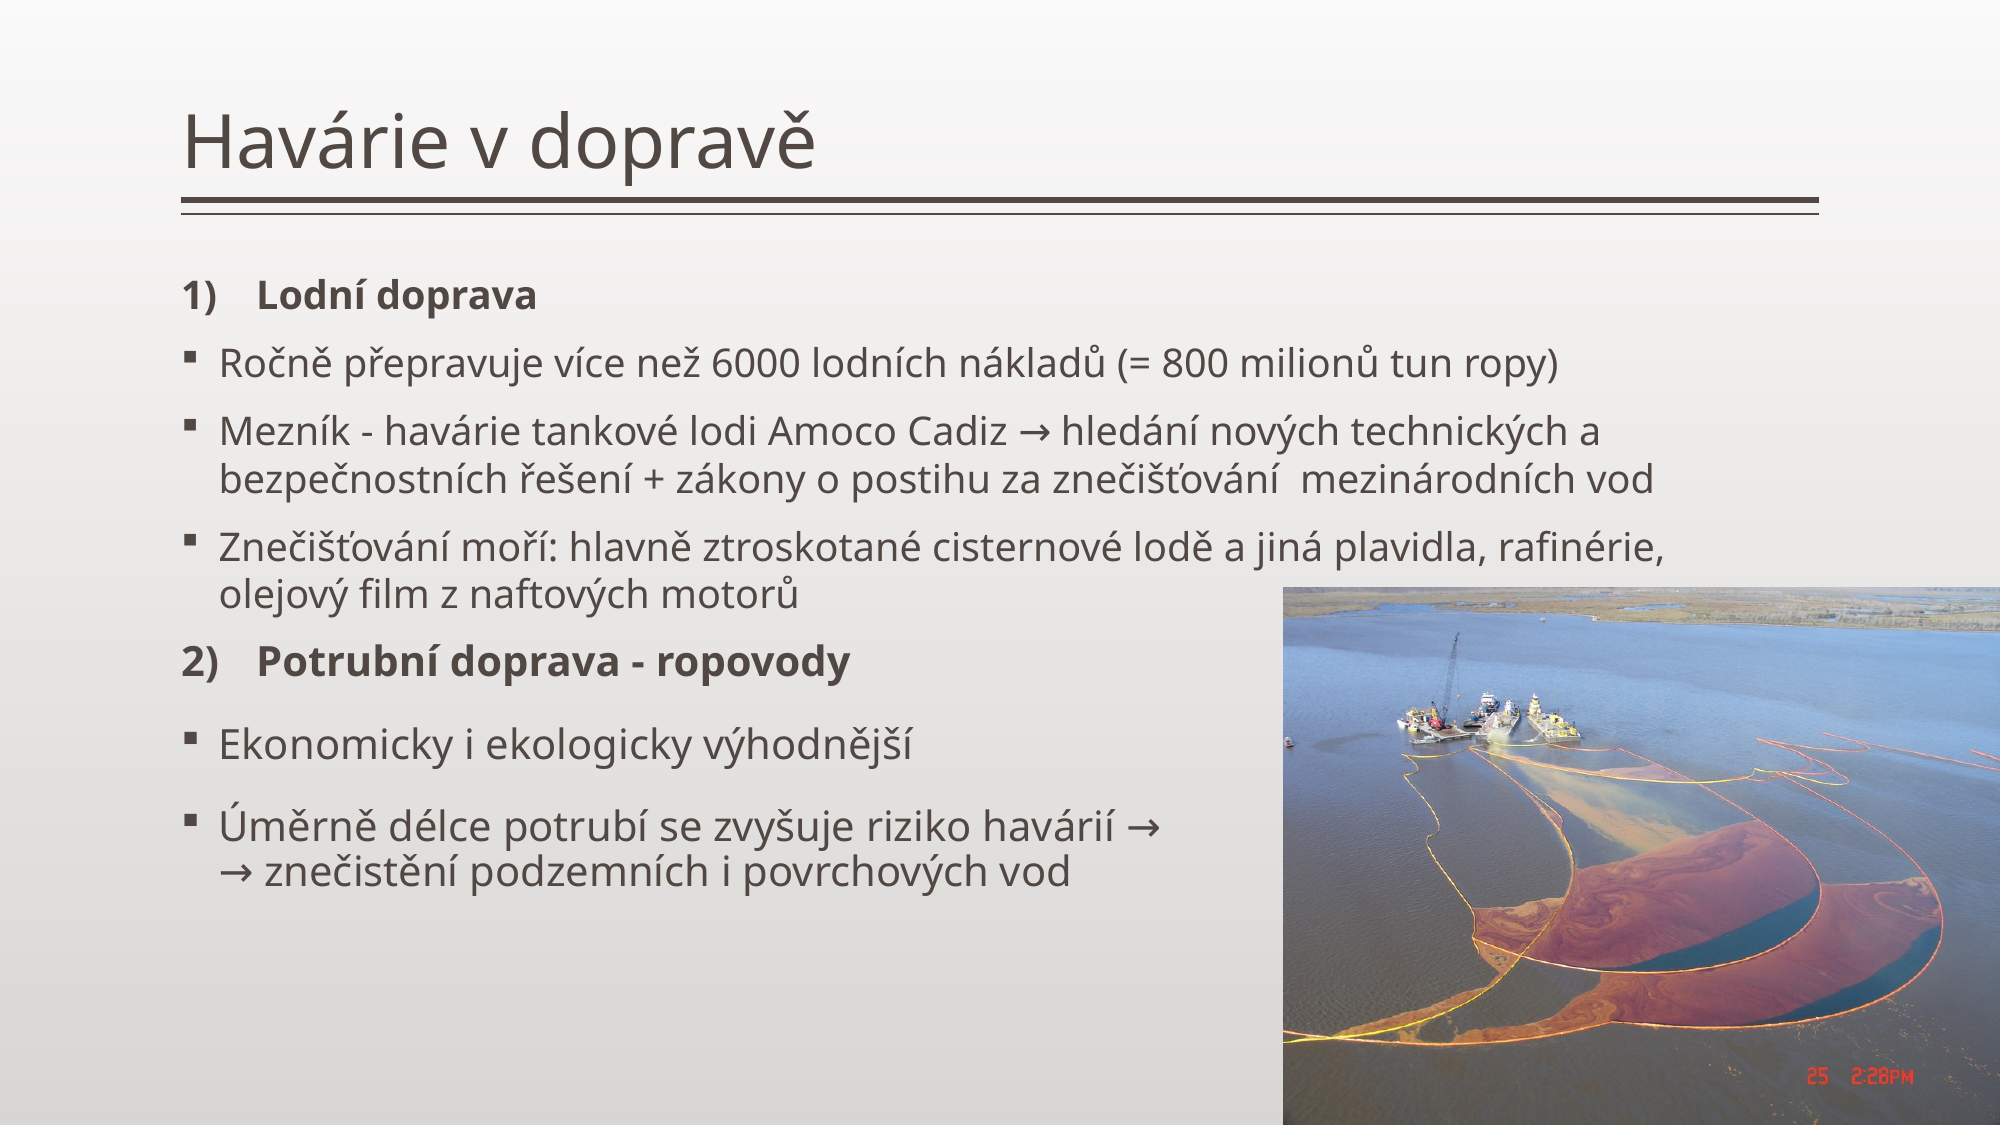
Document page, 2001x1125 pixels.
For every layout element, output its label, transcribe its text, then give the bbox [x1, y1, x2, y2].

list Lodní doprava Ročně přepravuje více než 6000 lodních nákladů (= 800 milionů tun ropy) Mezník - havárie tankové lodi Amoco Cadiz → hledání nových technických a bezpečnostních řešení + zákony o postihu za znečišťování mezinárodních vod Znečišťování moří: hlavně ztroskotané cisternové lodě a jiná plavidla, rafinérie, olejový film z naftových motorů [181, 262, 1819, 633]
picture [1283, 587, 2000, 1125]
title Havárie v dopravě [181, 12, 1819, 193]
text_box Potrubní doprava - ropovody Ekonomicky i ekologicky výhodnější Úměrně délce potrubí se zvyšuje riziko havárií → → znečistění podzemních i povrchových vod [180, 633, 1277, 1102]
